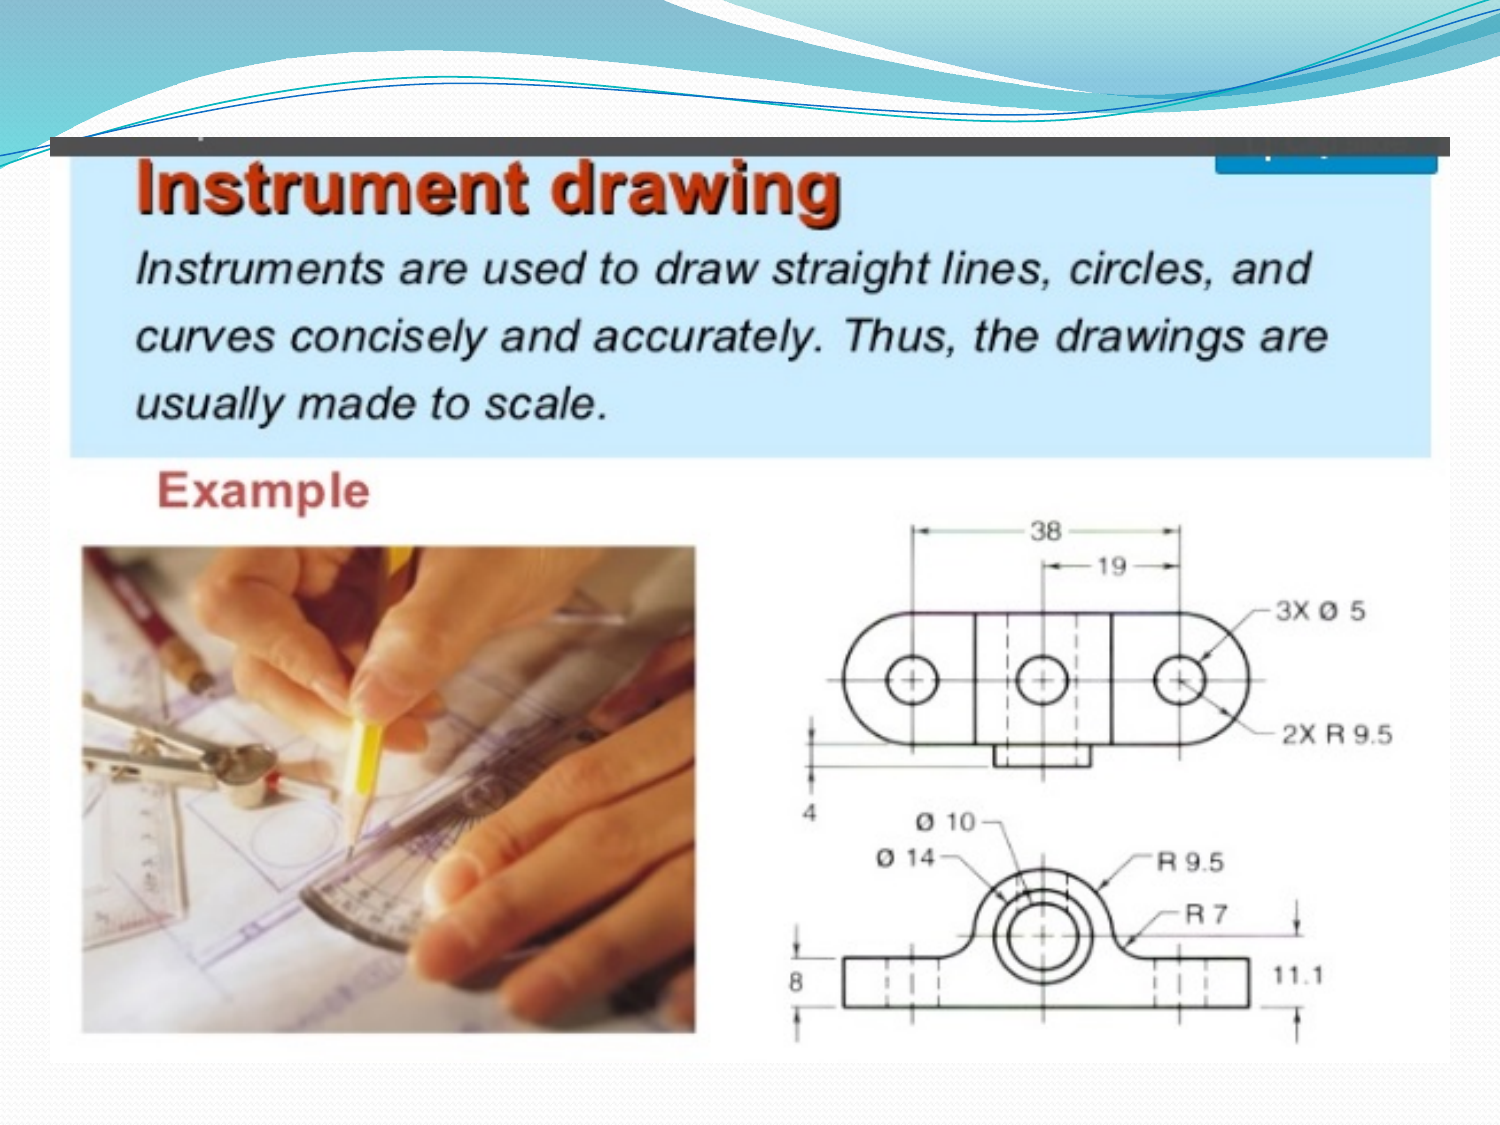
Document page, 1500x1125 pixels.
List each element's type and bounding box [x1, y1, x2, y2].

picture [49, 137, 1451, 1063]
